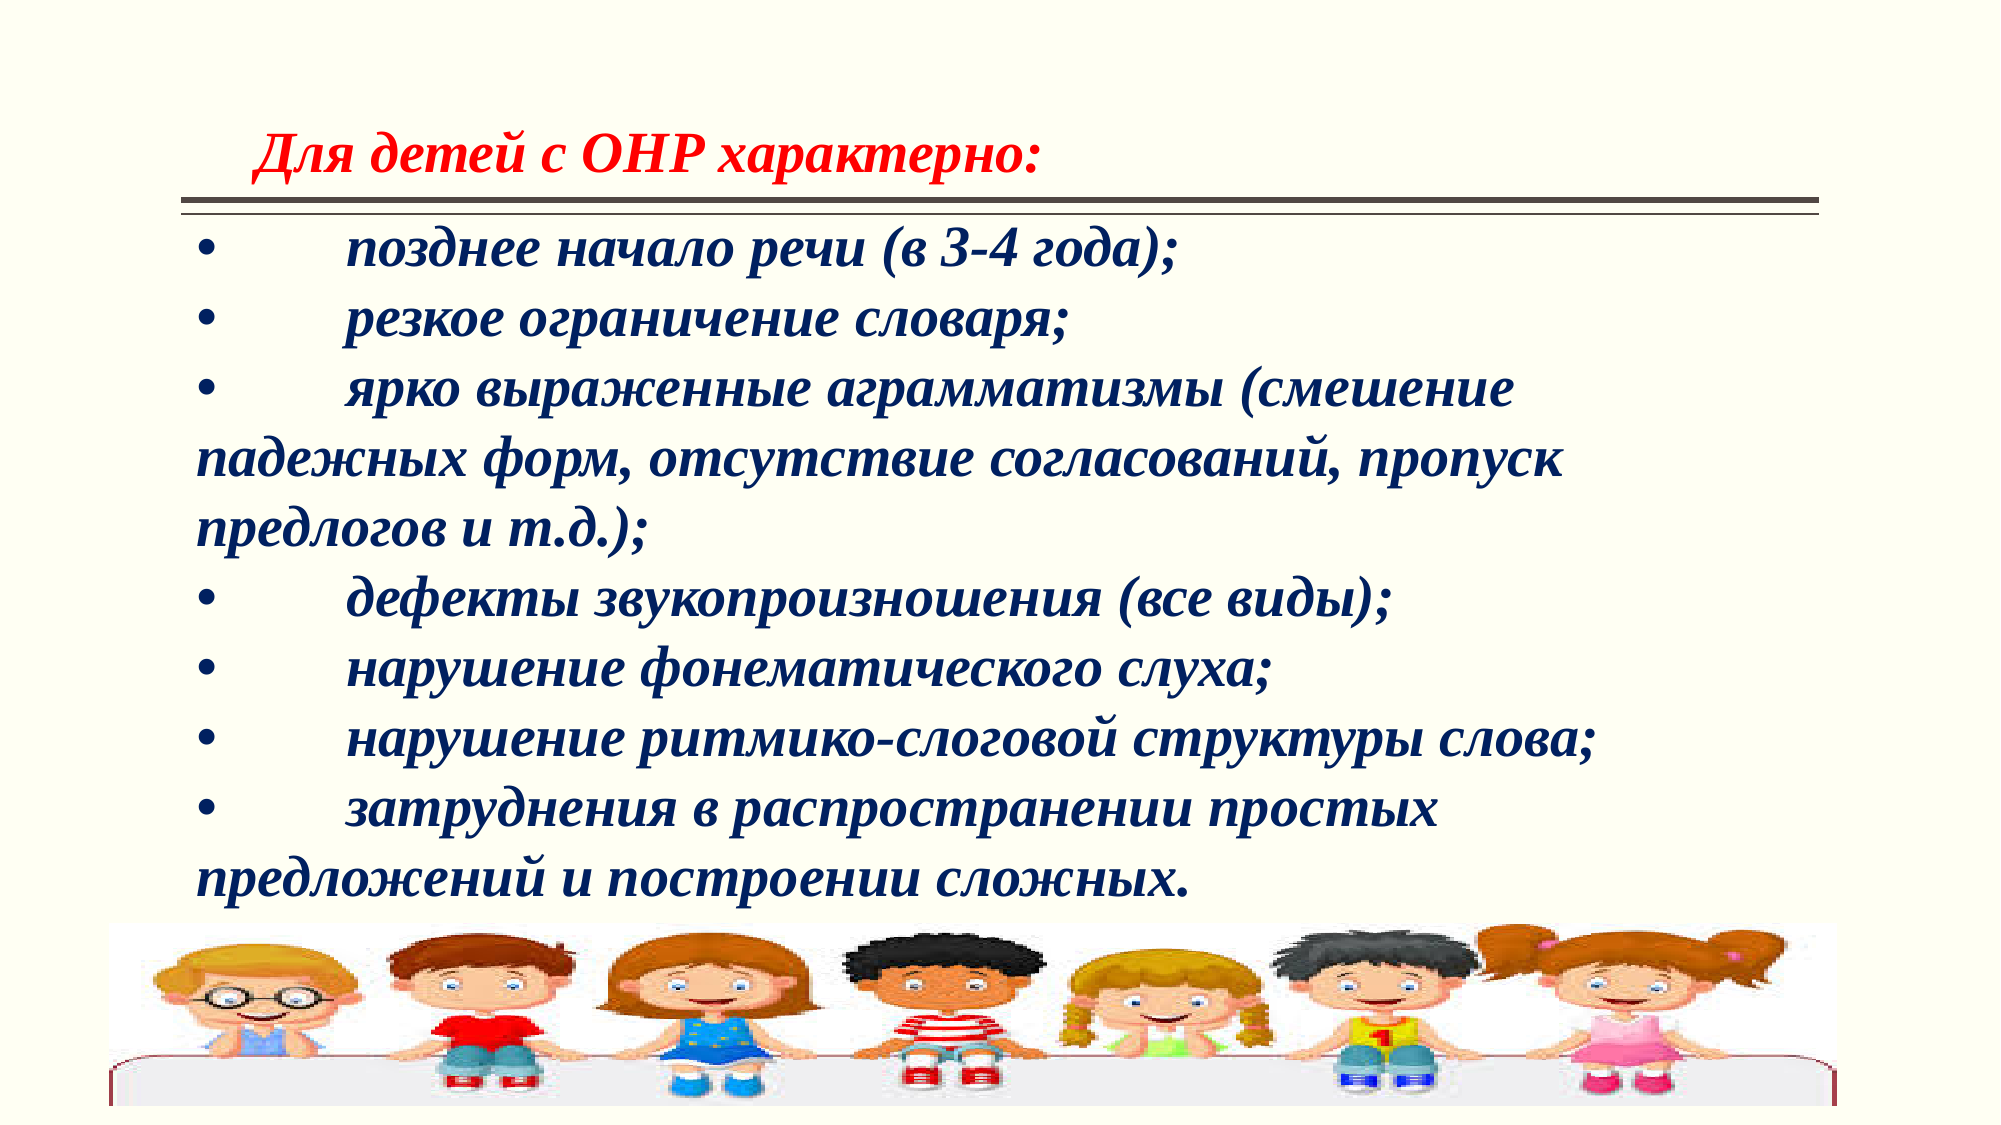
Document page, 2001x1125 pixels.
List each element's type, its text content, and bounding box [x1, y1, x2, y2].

text_box • позднее начало речи (в 3-4 года); • резкое ограничение словаря; • ярко выраженные аграмматизмы (смешение падежных форм, отсутствие согласований, пропуск предлогов и т.д.); • дефекты звукопроизношения (все виды); • нарушение фонематического слуха; • нарушение ритмико-слоговой структуры слова; • затруднения в распространении простых предложений и построении сложных. [181, 201, 1758, 916]
title Для детей с ОНР характерно: [181, 75, 1819, 193]
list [109, 923, 1837, 1106]
